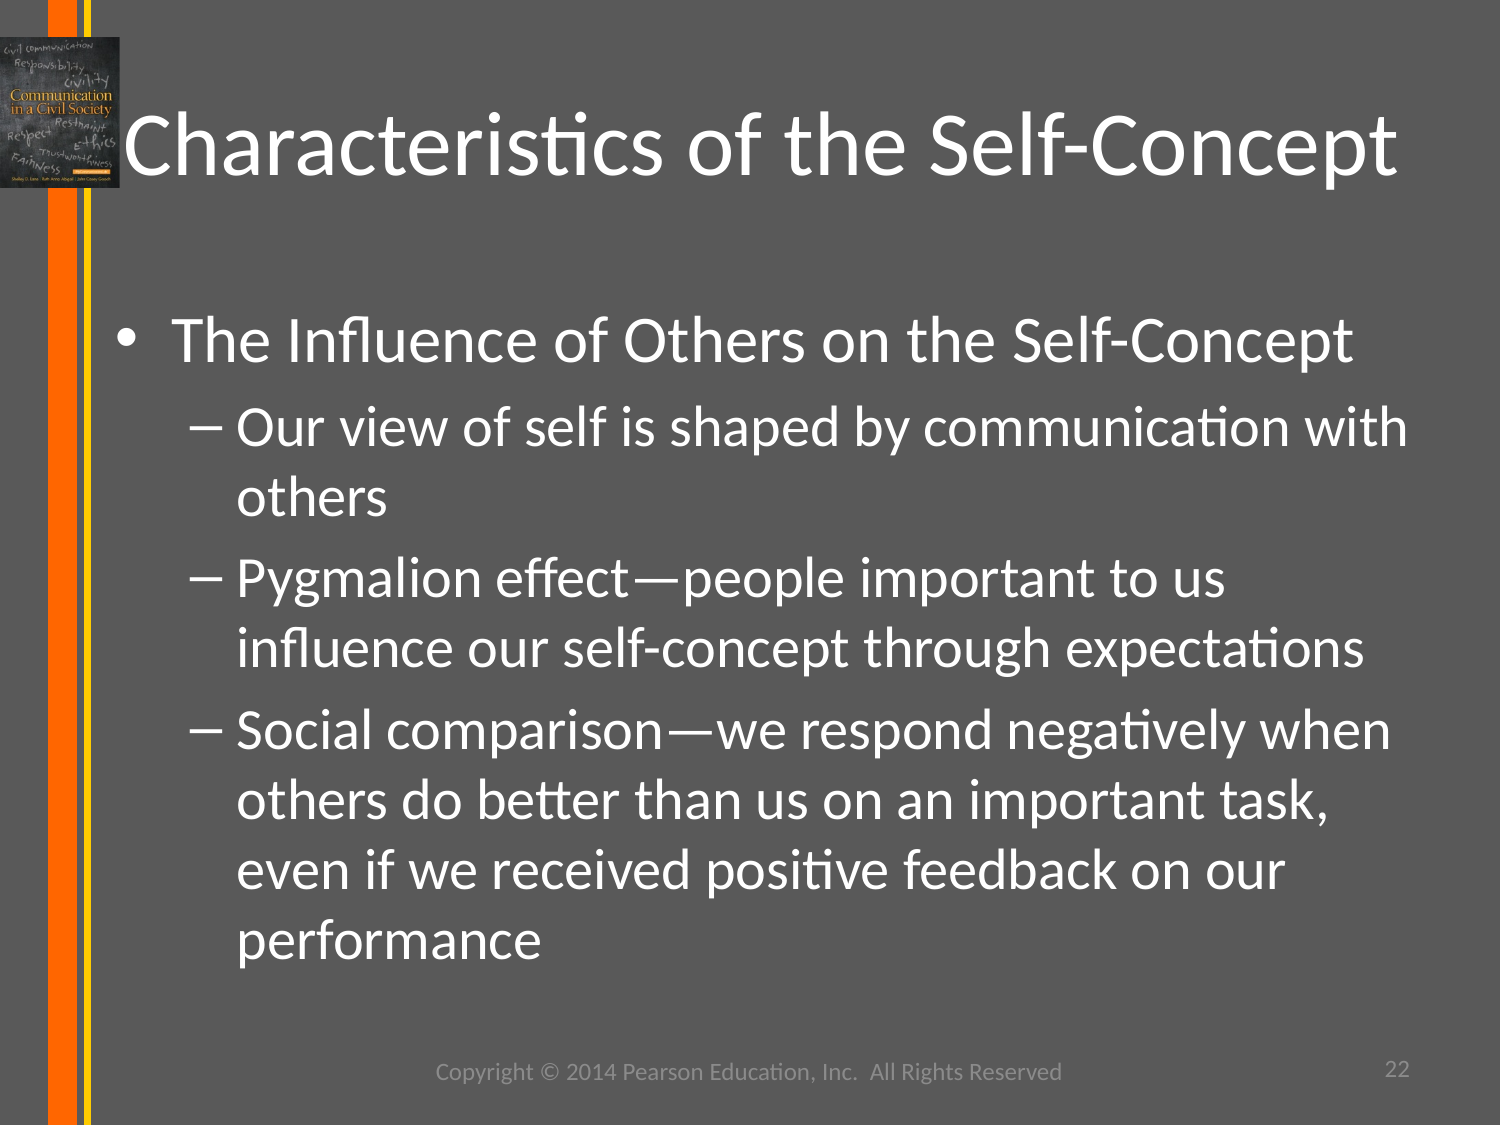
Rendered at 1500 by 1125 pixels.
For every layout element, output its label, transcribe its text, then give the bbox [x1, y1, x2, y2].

footer Copyright © 2014 Pearson Education, Inc. All Rights Reserved [75, 1037, 1425, 1103]
title Characteristics of the Self-Concept [99, 44, 1426, 233]
slide_number 22 [1074, 1037, 1425, 1098]
list The Influence of Others on the Self-Concept Our view of self is shaped by communication with others Pygmalion effect—people important to us influence our self-concept through expectations Social comparison—we respond negatively when others do better than us on an important task, even if we received positive feedback on our performance [99, 262, 1426, 1006]
picture [0, 37, 120, 188]
